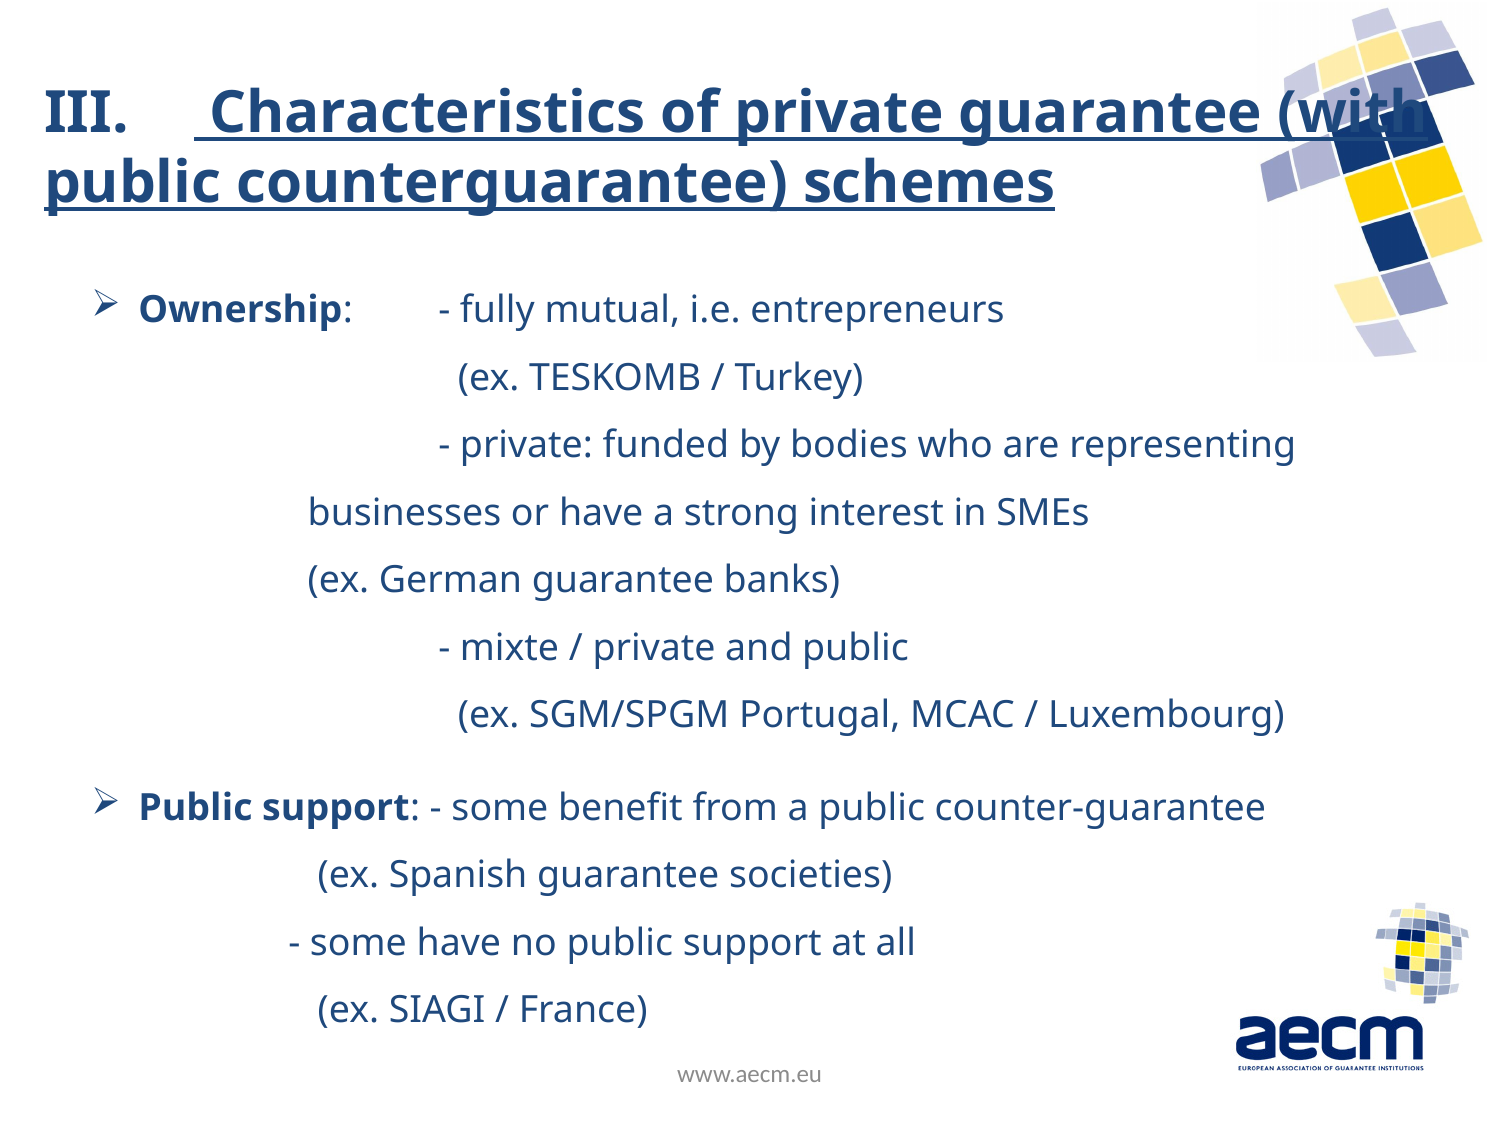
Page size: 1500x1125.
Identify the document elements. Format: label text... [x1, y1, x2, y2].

picture [1222, 869, 1483, 1104]
text_box Ownership: - fully mutual, i.e. entrepreneurs (ex. TESKOMB / Turkey) - private: funded by bodies who are representing businesses or have a strong interest in SMEs (ex. German guarantee banks) - mixte / private and public (ex. SGM/SPGM Portugal, MCAC / Luxembourg) Public support: - some benefit from a public counter-guarantee (ex. Spanish guarantee societies) - some have no public support at all (ex. SIAGI / France) [76, 255, 1424, 1125]
text_box III. Characteristics of private guarantee (with public counterguarantee) schemes [29, 66, 1251, 221]
picture [1256, 1, 1487, 362]
